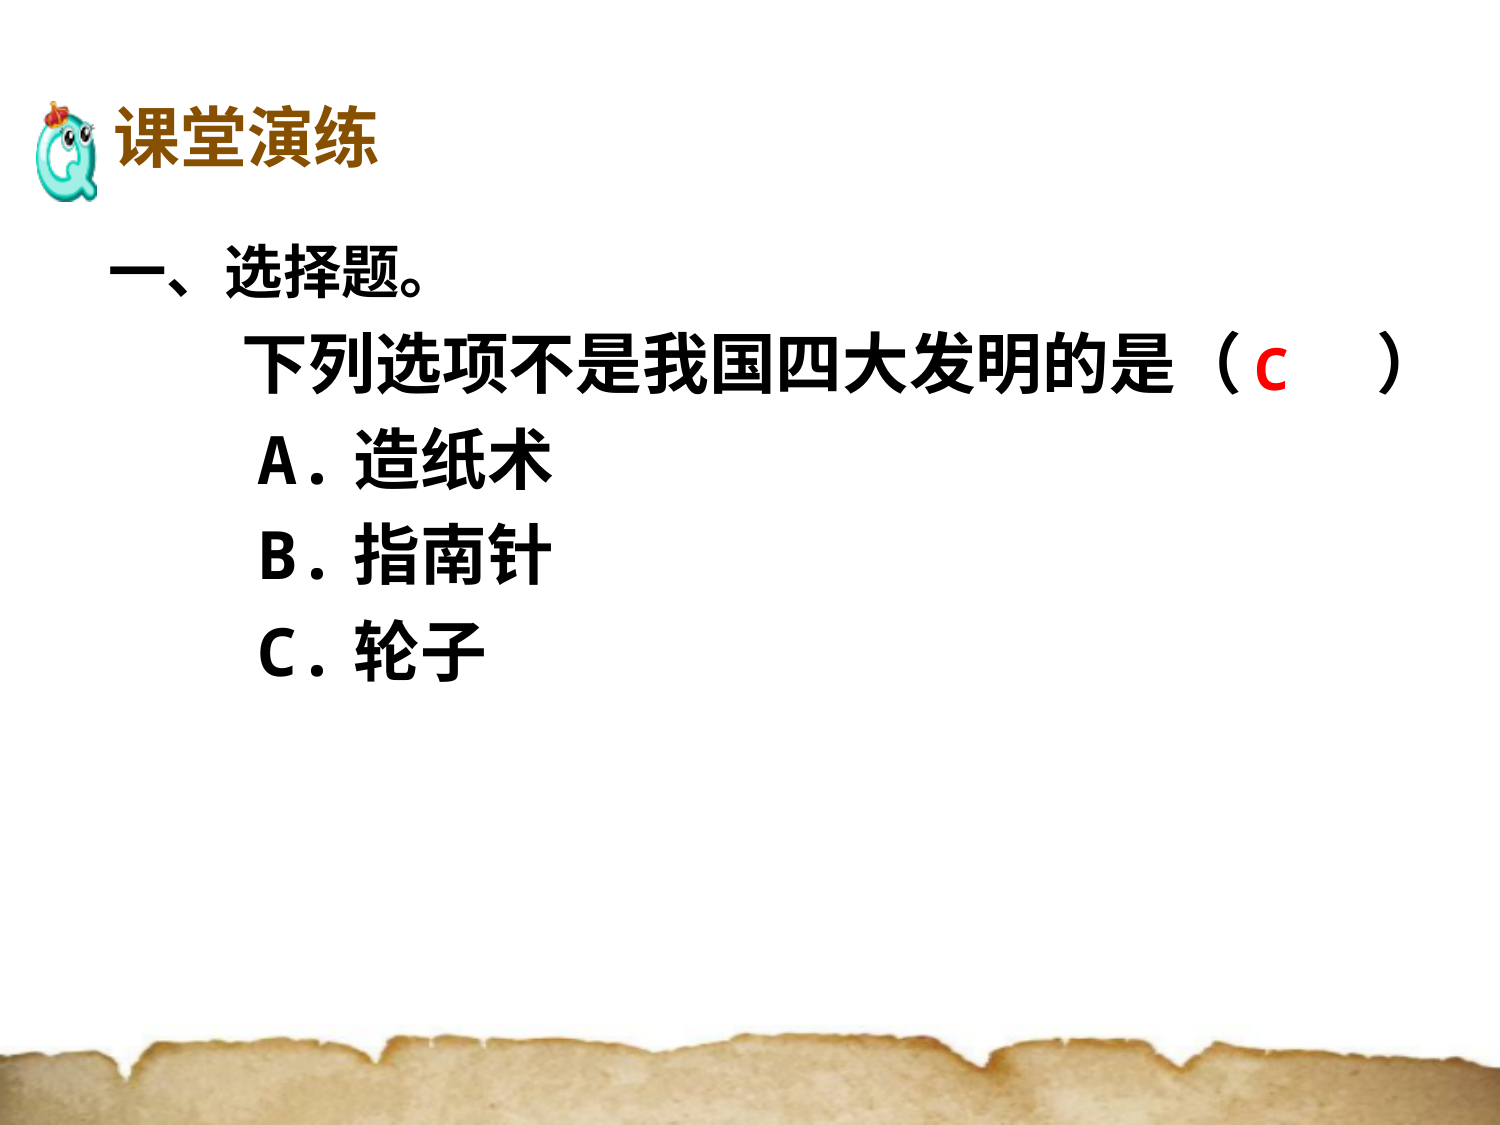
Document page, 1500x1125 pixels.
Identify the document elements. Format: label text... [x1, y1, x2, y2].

text_box C [1243, 326, 1302, 408]
picture [0, 987, 1500, 1125]
text_box 一、选择题。 下列选项不是我国四大发明的是（ ） A.造纸术 B.指南针 C.轮子 [96, 216, 1484, 695]
picture [36, 101, 98, 202]
text_box 课堂演练 [102, 89, 432, 182]
